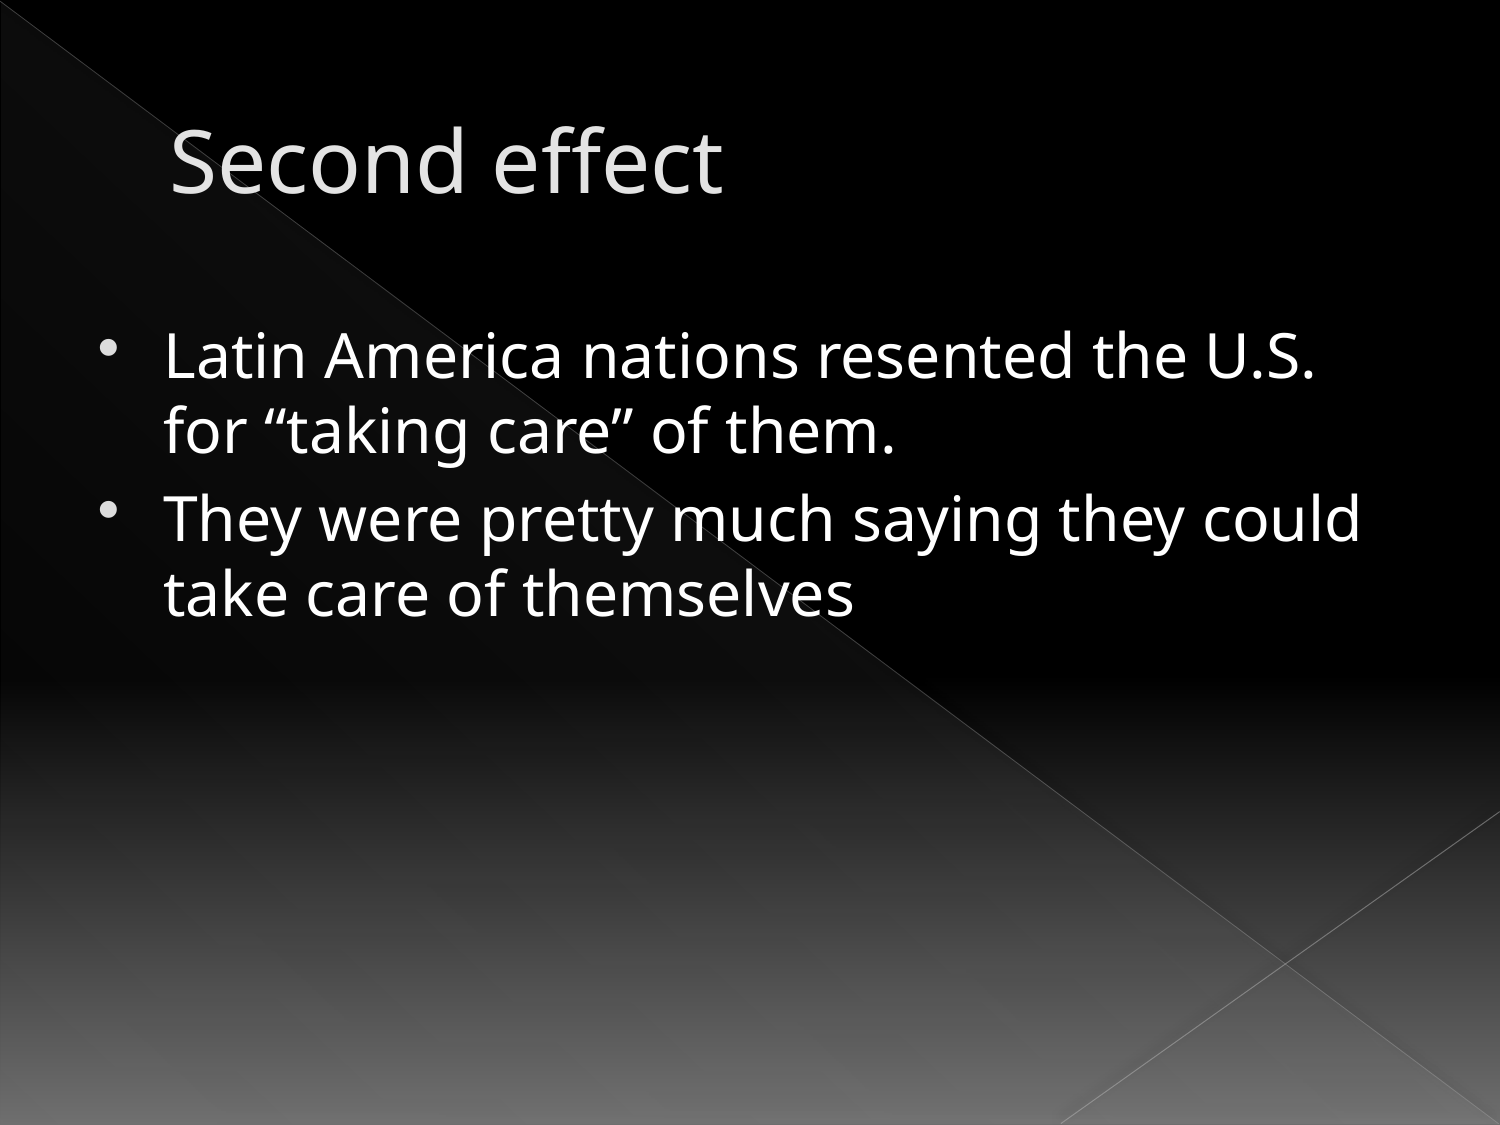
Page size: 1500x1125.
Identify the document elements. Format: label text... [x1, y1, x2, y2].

title Second effect [75, 43, 1425, 274]
list Latin America nations resented the U.S. for “taking care” of them. They were pretty much saying they could take care of themselves [75, 308, 1425, 1059]
